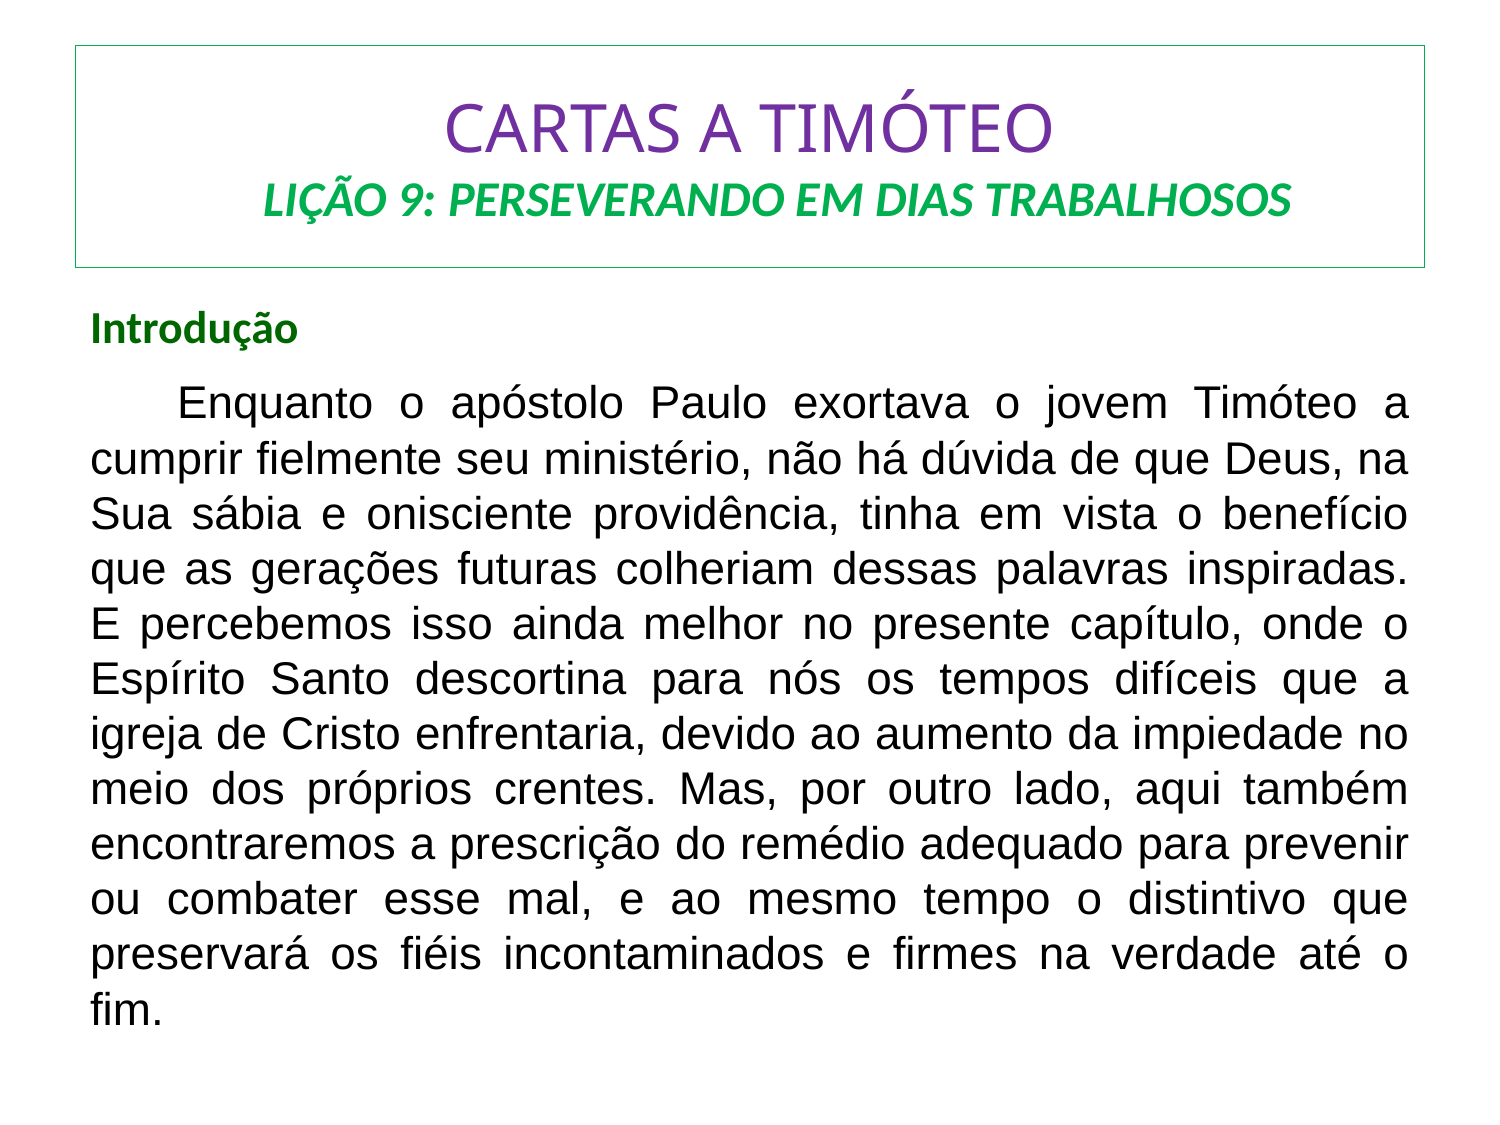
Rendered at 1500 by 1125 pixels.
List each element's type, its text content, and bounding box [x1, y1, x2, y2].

title CARTAS A TIMÓTEO LIÇÃO 9: PERSEVERANDO EM DIAS TRABALHOSOS [75, 45, 1425, 255]
list Introdução Enquanto o apóstolo Paulo exortava o jovem Timóteo a cumprir fielmente seu ministério, não há dúvida de que Deus, na Sua sábia e onisciente providência, tinha em vista o benefício que as gerações futuras colheriam dessas palavras inspiradas. E percebemos isso ainda melhor no presente capítulo, onde o Espírito Santo descortina para nós os tempos difíceis que a igreja de Cristo enfrentaria, devido ao aumento da impiedade no meio dos próprios crentes. Mas, por outro lado, aqui também encontraremos a prescrição do remédio adequado para prevenir ou combater esse mal, e ao mesmo tempo o distintivo que preservará os fiéis incontaminados e firmes na verdade até o fim. [75, 255, 1425, 1047]
